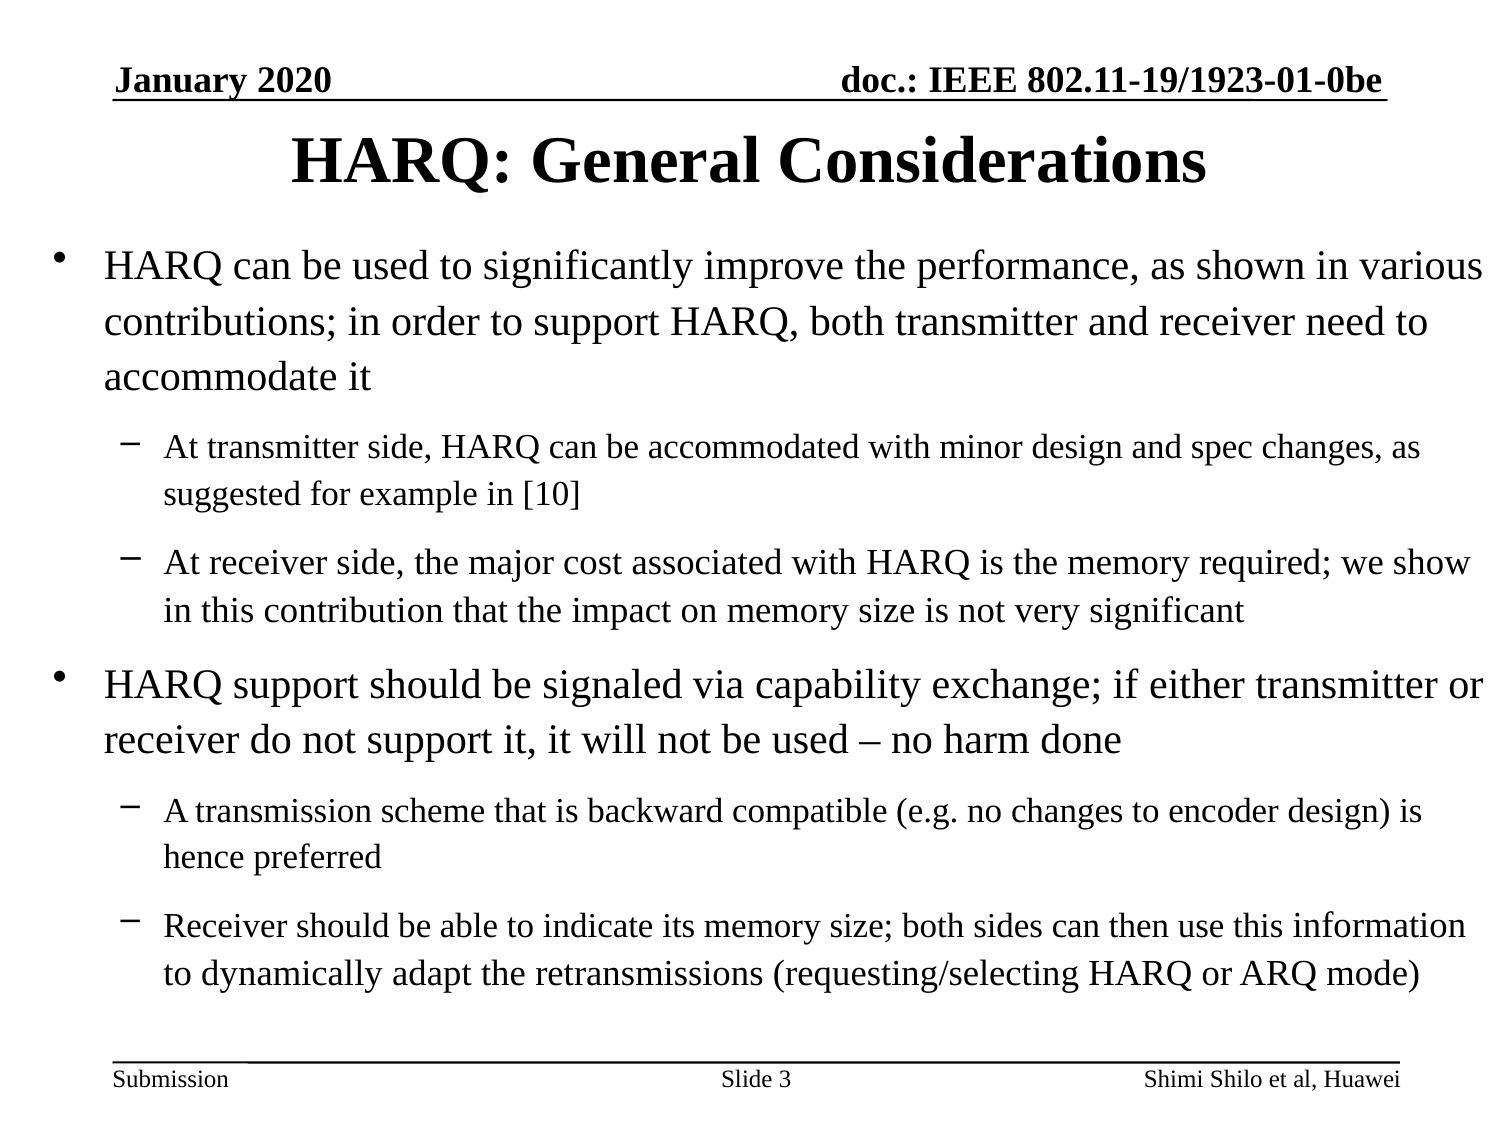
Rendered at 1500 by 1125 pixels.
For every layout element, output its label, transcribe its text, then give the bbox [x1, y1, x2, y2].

list HARQ can be used to significantly improve the performance, as shown in various contributions; in order to support HARQ, both transmitter and receiver need to accommodate it At transmitter side, HARQ can be accommodated with minor design and spec changes, as suggested for example in [10] At receiver side, the major cost associated with HARQ is the memory required; we show in this contribution that the impact on memory size is not very significant HARQ support should be signaled via capability exchange; if either transmitter or receiver do not support it, it will not be used – no harm done A transmission scheme that is backward compatible (e.g. no changes to encoder design) is hence preferred Receiver should be able to indicate its memory size; both sides can then use this information to dynamically adapt the retransmissions (requesting/selecting HARQ or ARQ mode) [37, 224, 1500, 1051]
footer Shimi Shilo et al, Huawei [1140, 1061, 1402, 1093]
slide_number Slide 3 [712, 1061, 800, 1093]
title HARQ: General Considerations [112, 112, 1388, 201]
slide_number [114, 54, 335, 101]
